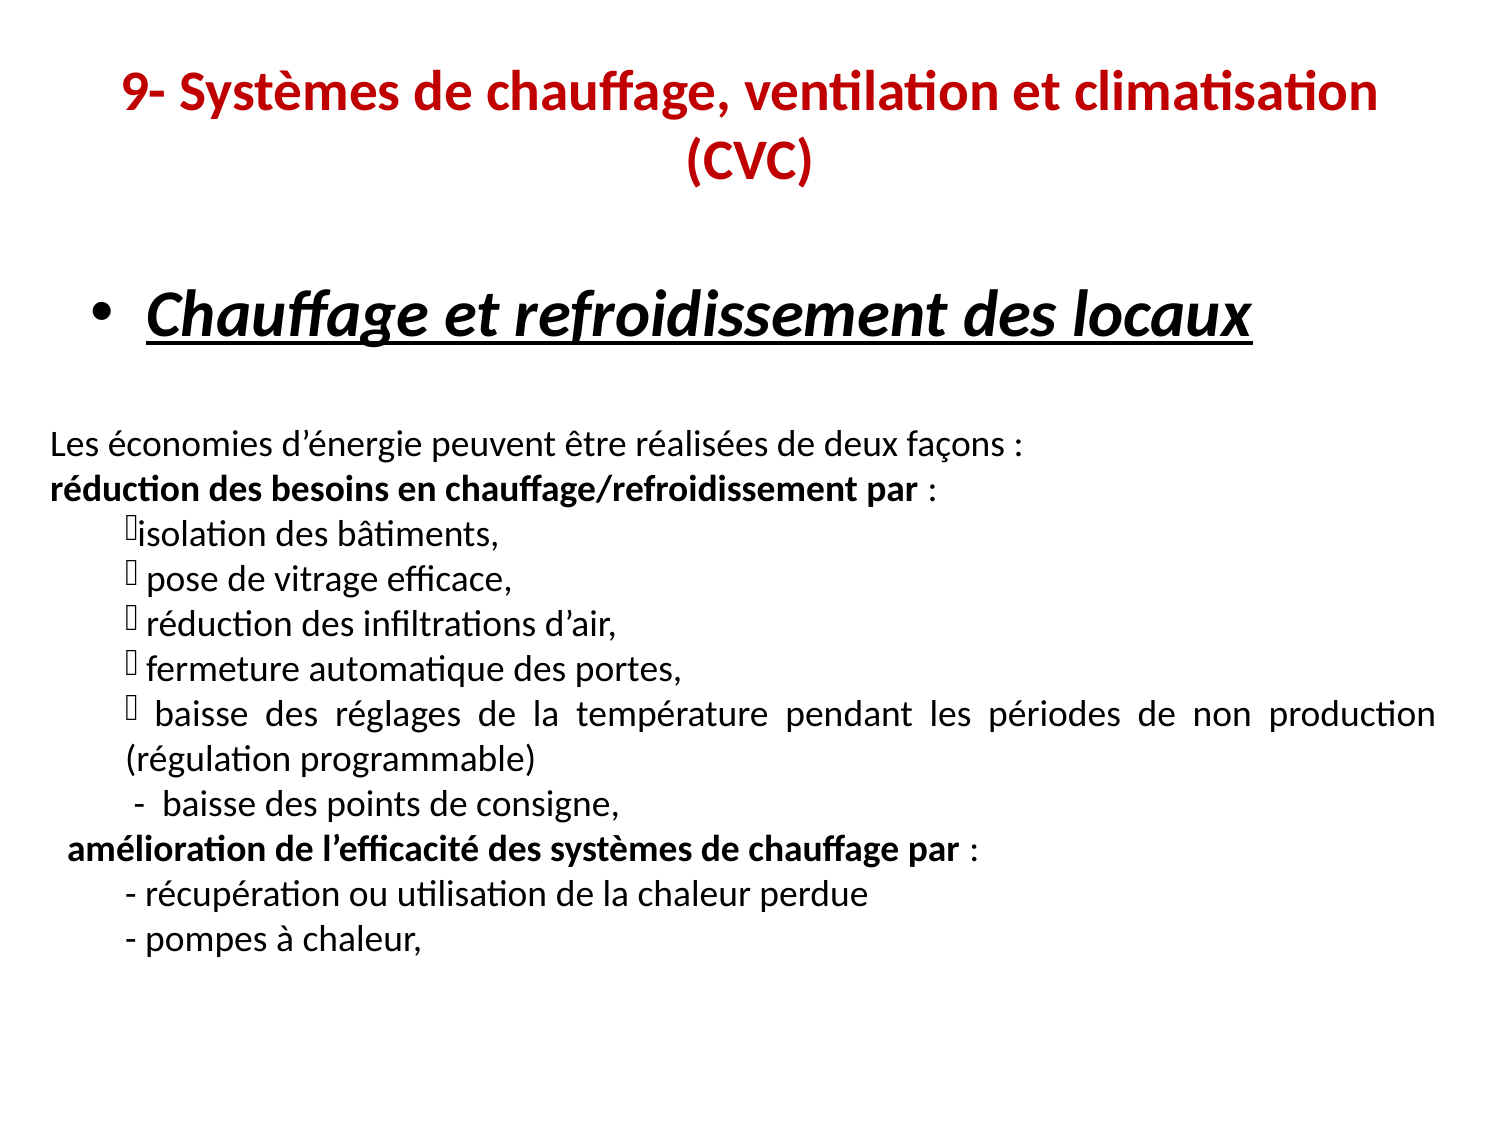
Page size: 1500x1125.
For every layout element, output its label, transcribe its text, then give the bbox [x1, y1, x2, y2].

title 9- Systèmes de chauffage, ventilation et climatisation (CVC) [75, 45, 1425, 200]
list Chauffage et refroidissement des locaux [75, 262, 1425, 411]
text_box Les économies d’énergie peuvent être réalisées de deux façons : réduction des besoins en chauffage/refroidissement par : isolation des bâtiments, pose de vitrage efficace, réduction des infiltrations d’air, fermeture automatique des portes, baisse des réglages de la température pendant les périodes de non production (régulation programmable) - baisse des points de consigne, amélioration de l’efficacité des systèmes de chauffage par : - récupération ou utilisation de la chaleur perdue - pompes à chaleur, [35, 411, 1454, 1007]
